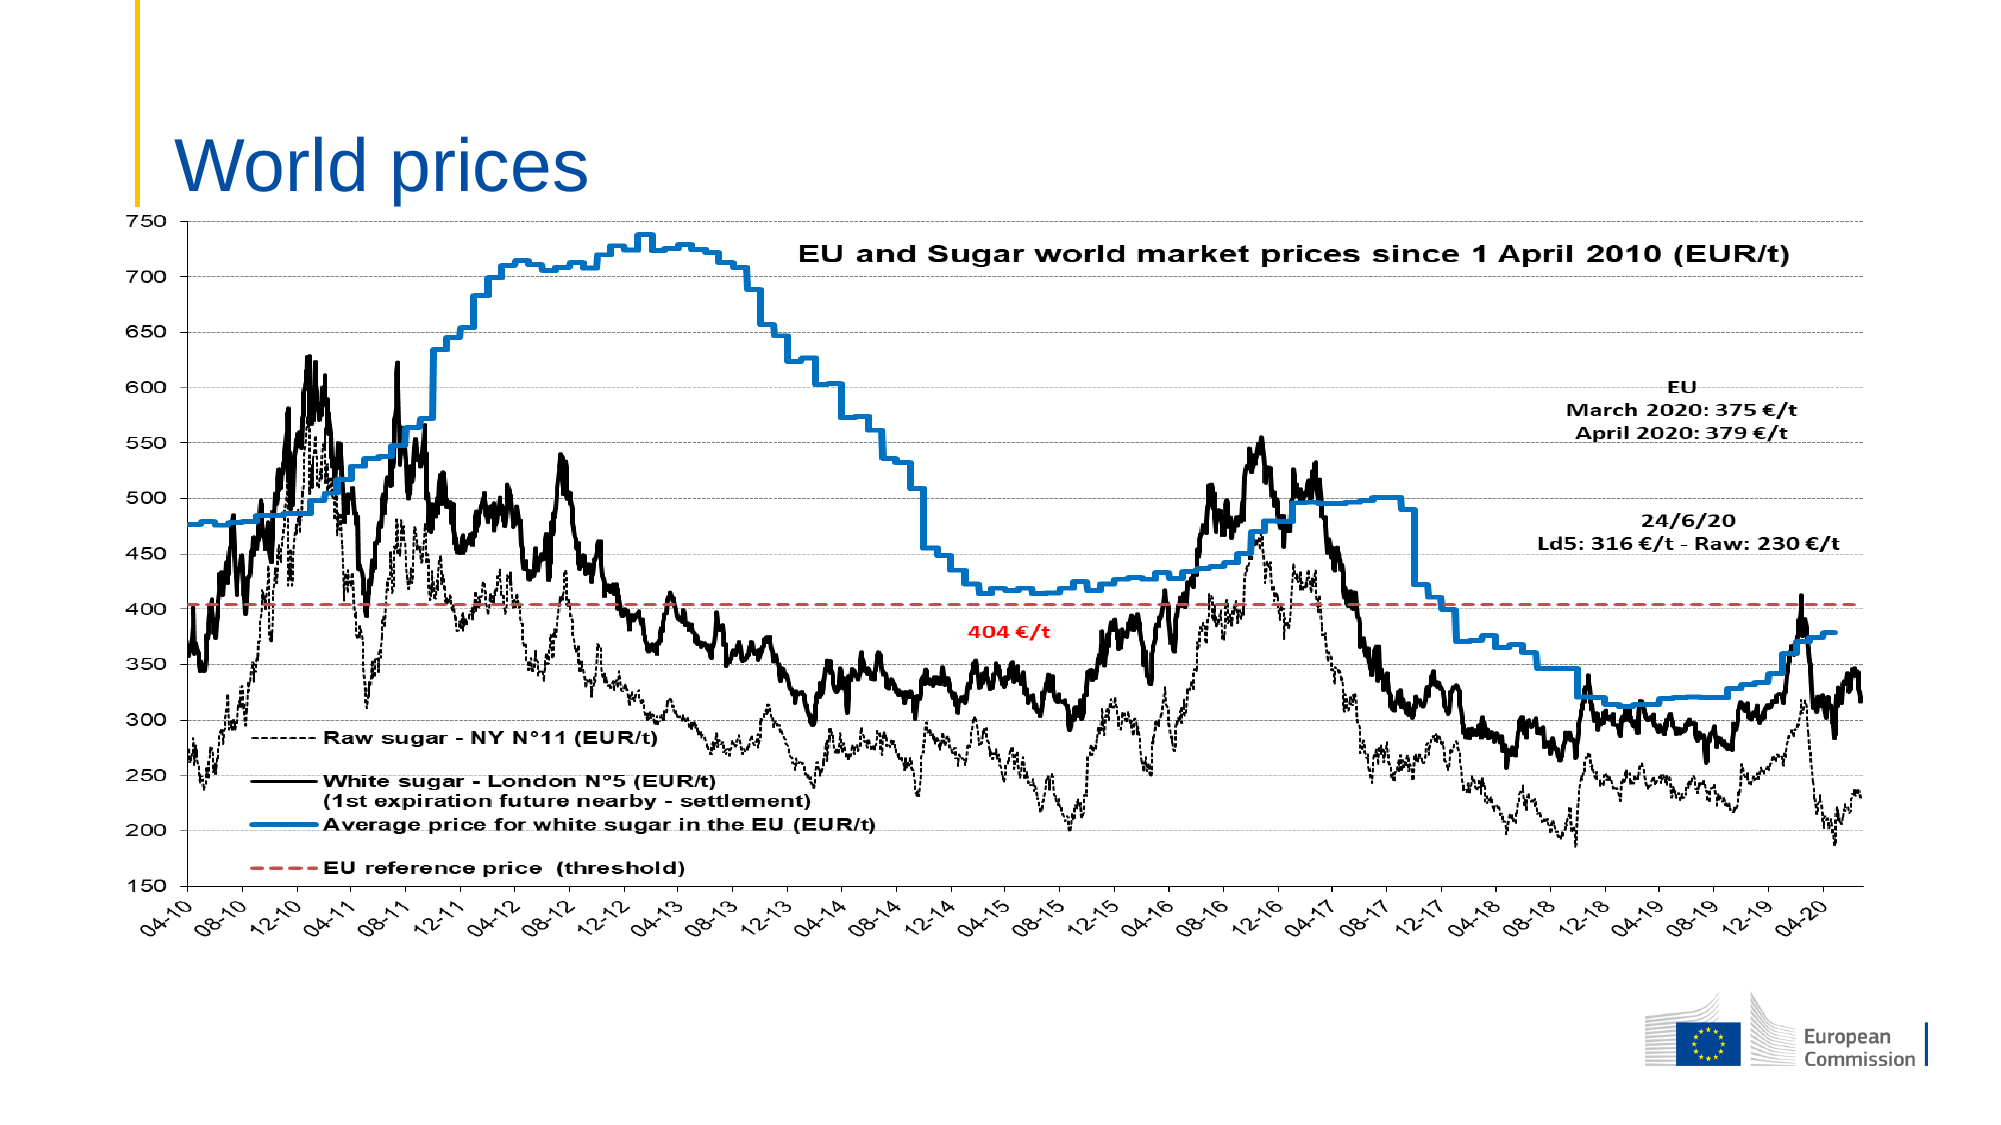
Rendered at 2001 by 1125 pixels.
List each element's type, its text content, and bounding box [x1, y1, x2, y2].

picture [1645, 991, 1928, 1066]
picture [102, 207, 1898, 961]
title World prices [159, 79, 1885, 207]
